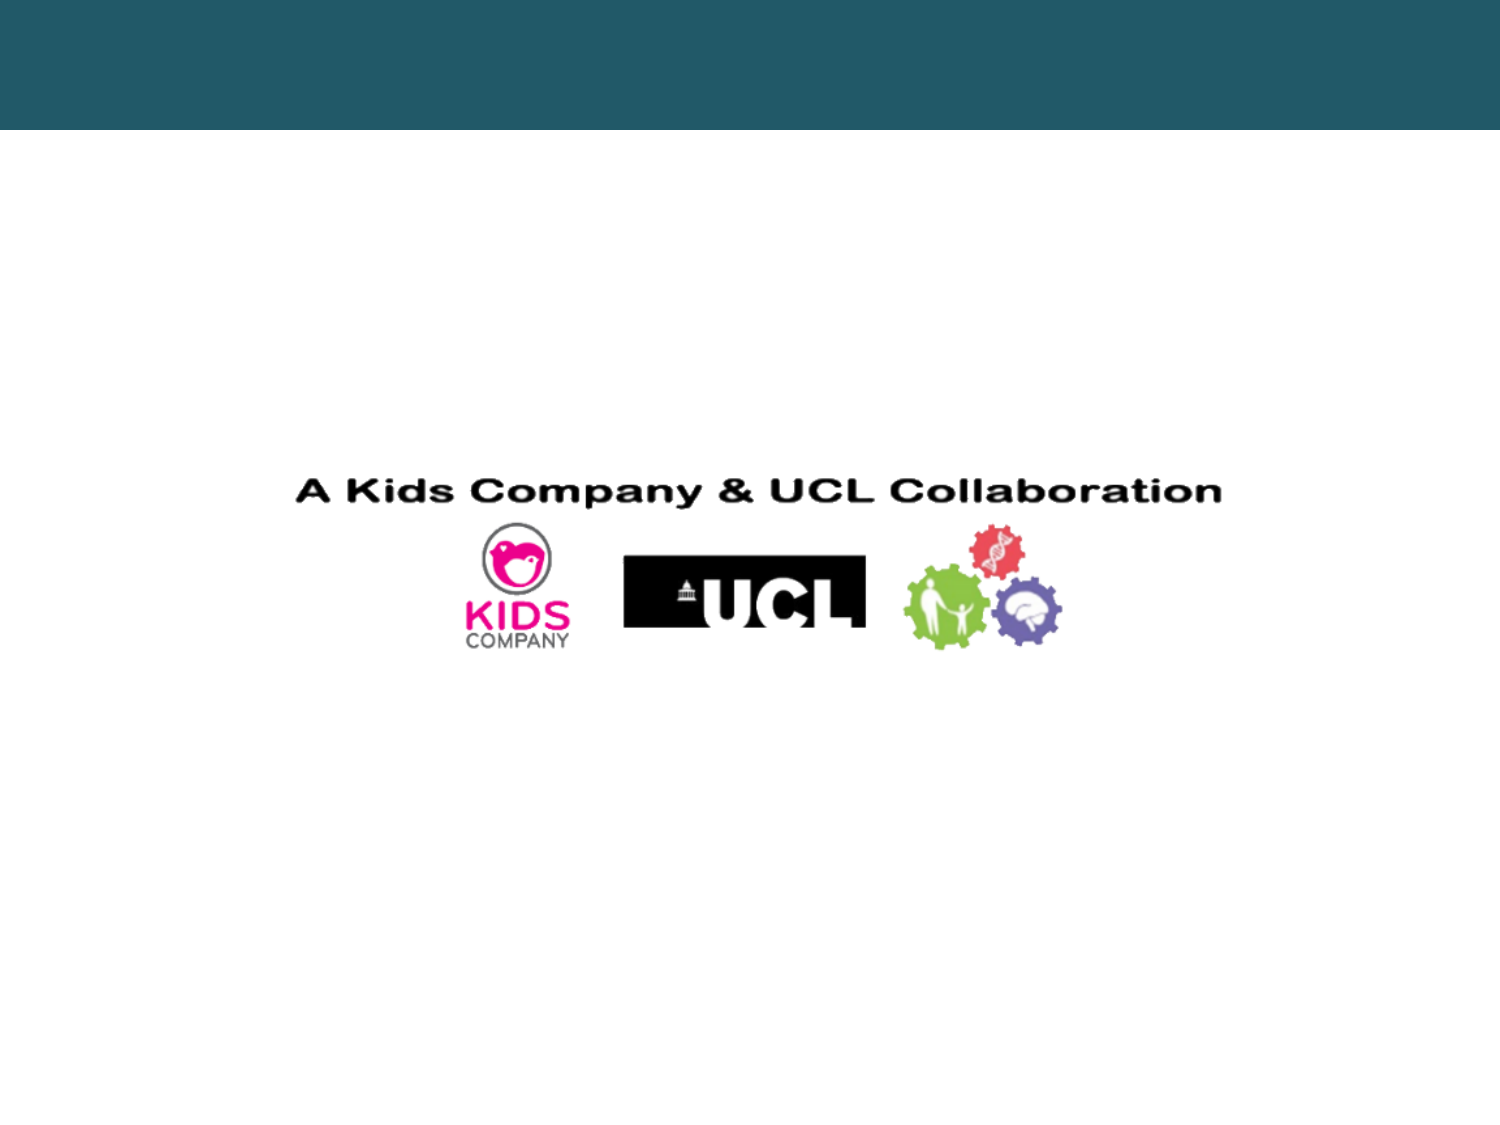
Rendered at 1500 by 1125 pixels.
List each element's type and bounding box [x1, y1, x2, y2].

picture [289, 464, 1228, 654]
text_box [0, 0, 1500, 130]
